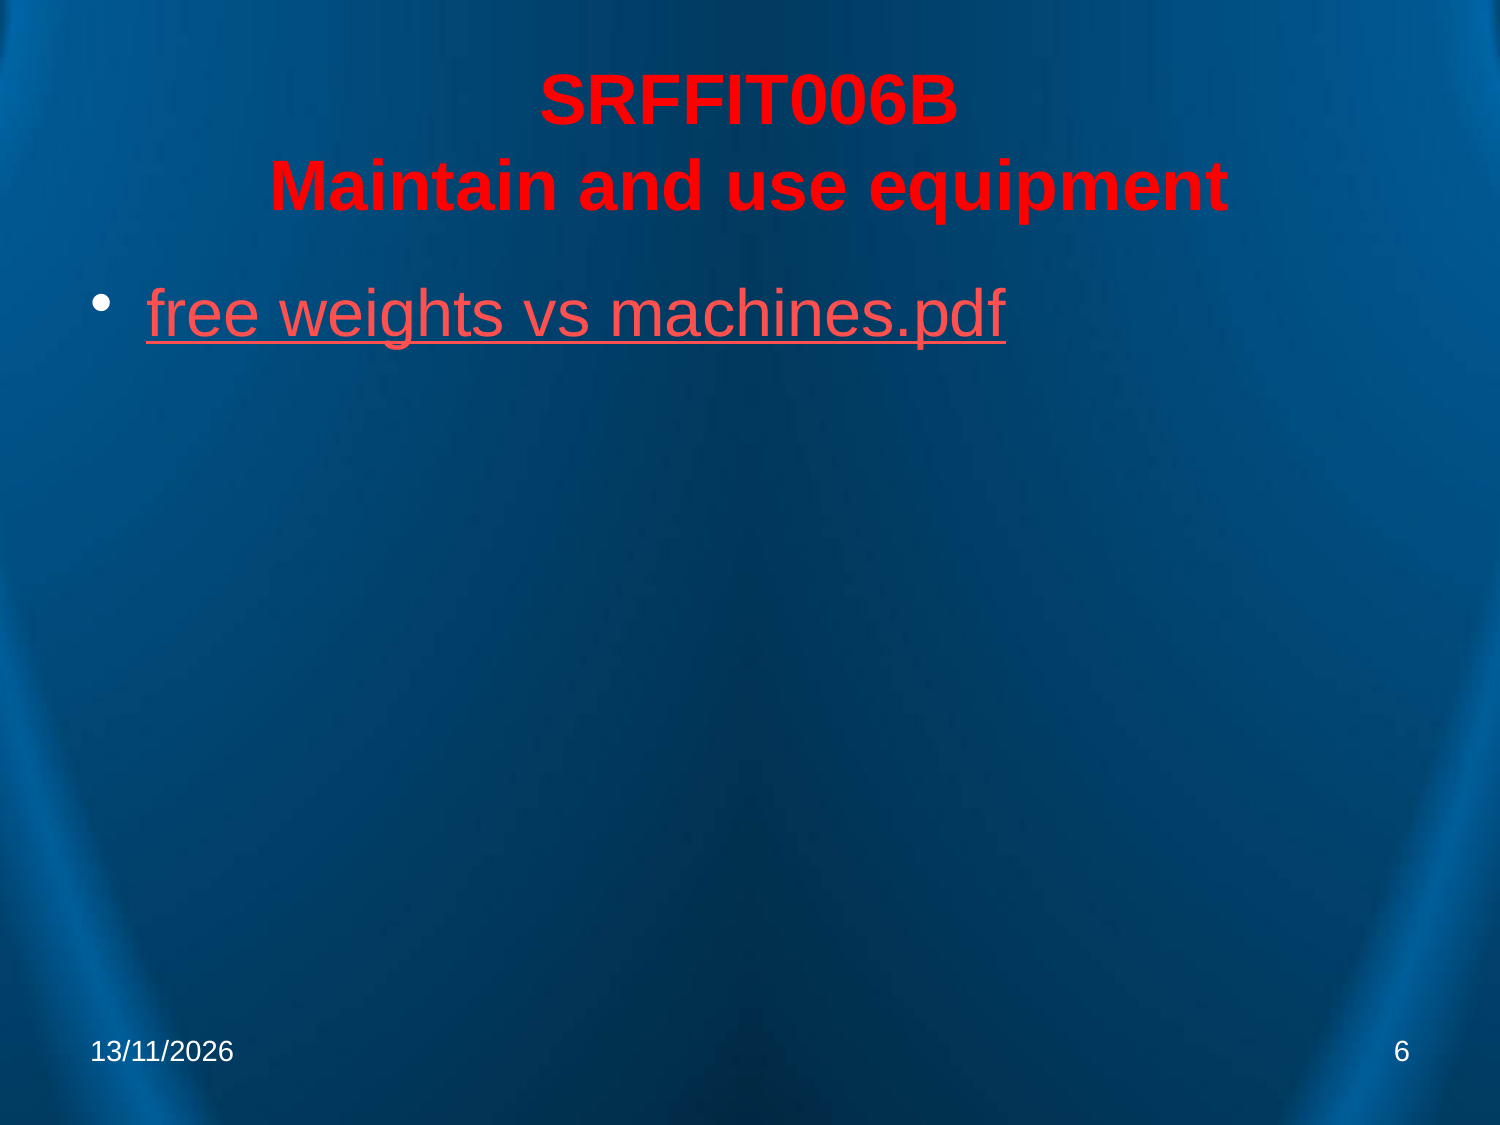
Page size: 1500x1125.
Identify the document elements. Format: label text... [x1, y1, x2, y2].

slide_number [74, 1024, 426, 1103]
list free weights vs machines.pdf [74, 262, 1426, 1006]
picture [0, 0, 1500, 1125]
title SRFFIT006B Maintain and use equipment [74, 44, 1426, 233]
slide_number 6 [1074, 1024, 1426, 1103]
